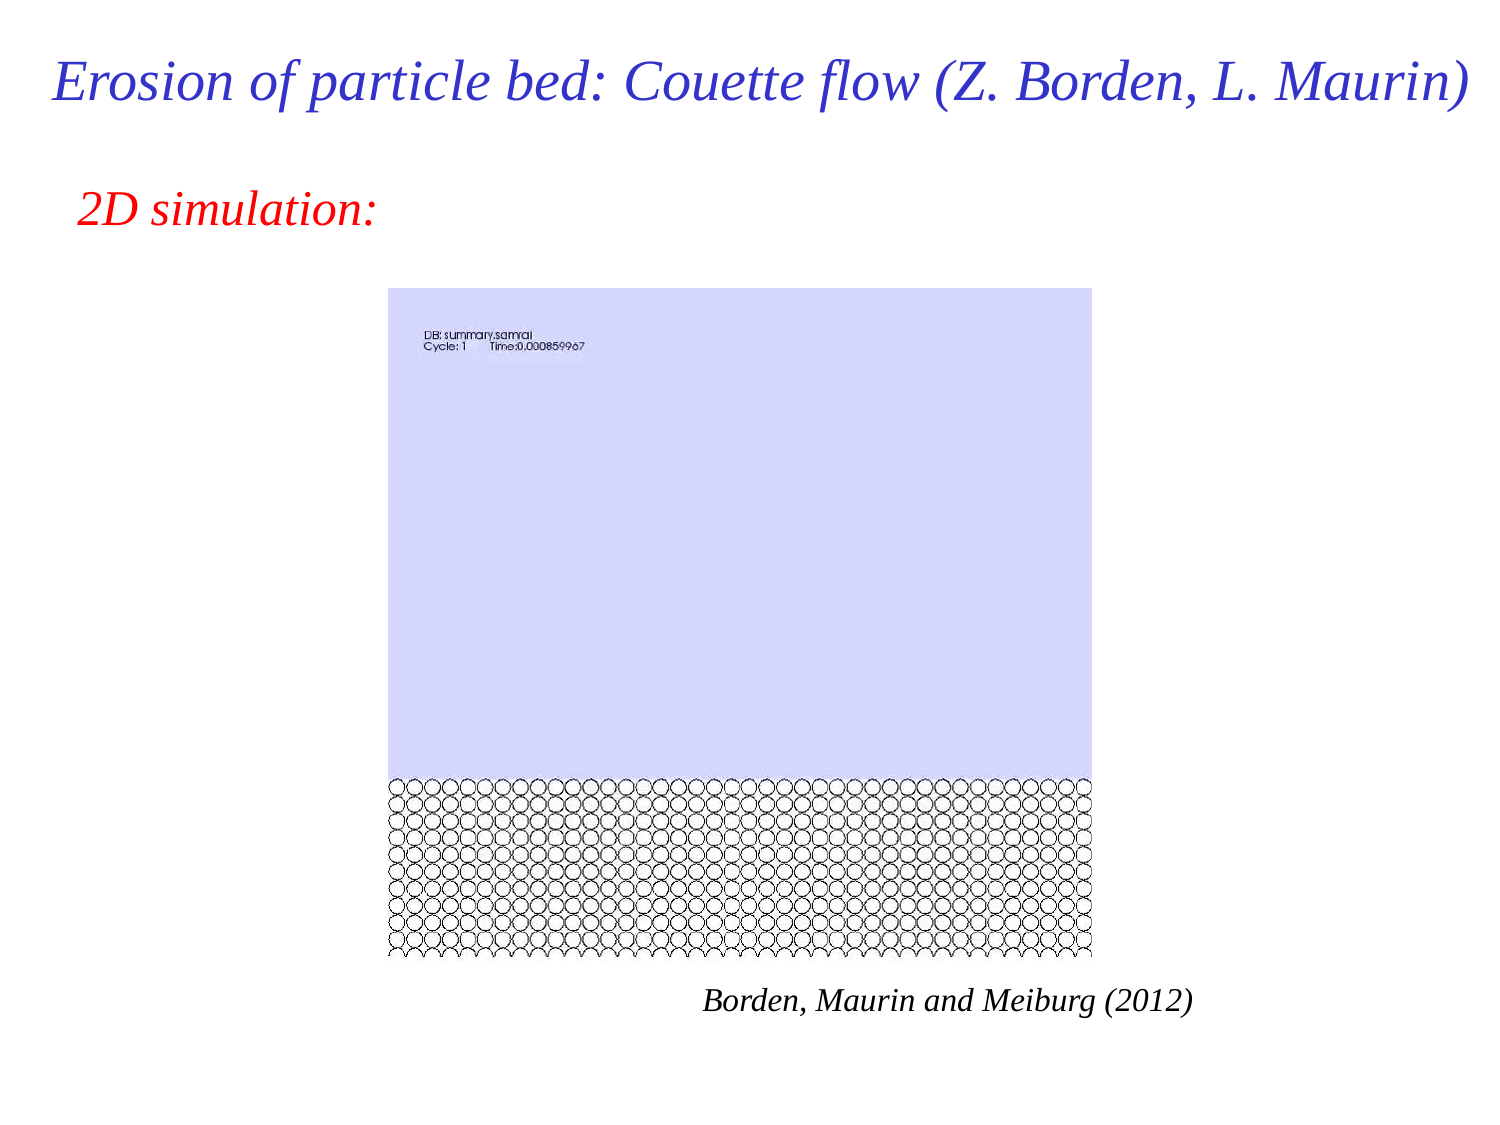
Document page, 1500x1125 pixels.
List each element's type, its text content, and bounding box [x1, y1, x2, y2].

text_box Borden, Maurin and Meiburg (2012) [687, 974, 1225, 1063]
title Erosion of particle bed: Couette flow (Z. Borden, L. Maurin) [37, 24, 1500, 201]
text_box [387, 287, 1093, 963]
text_box 2D simulation: [62, 162, 1375, 850]
